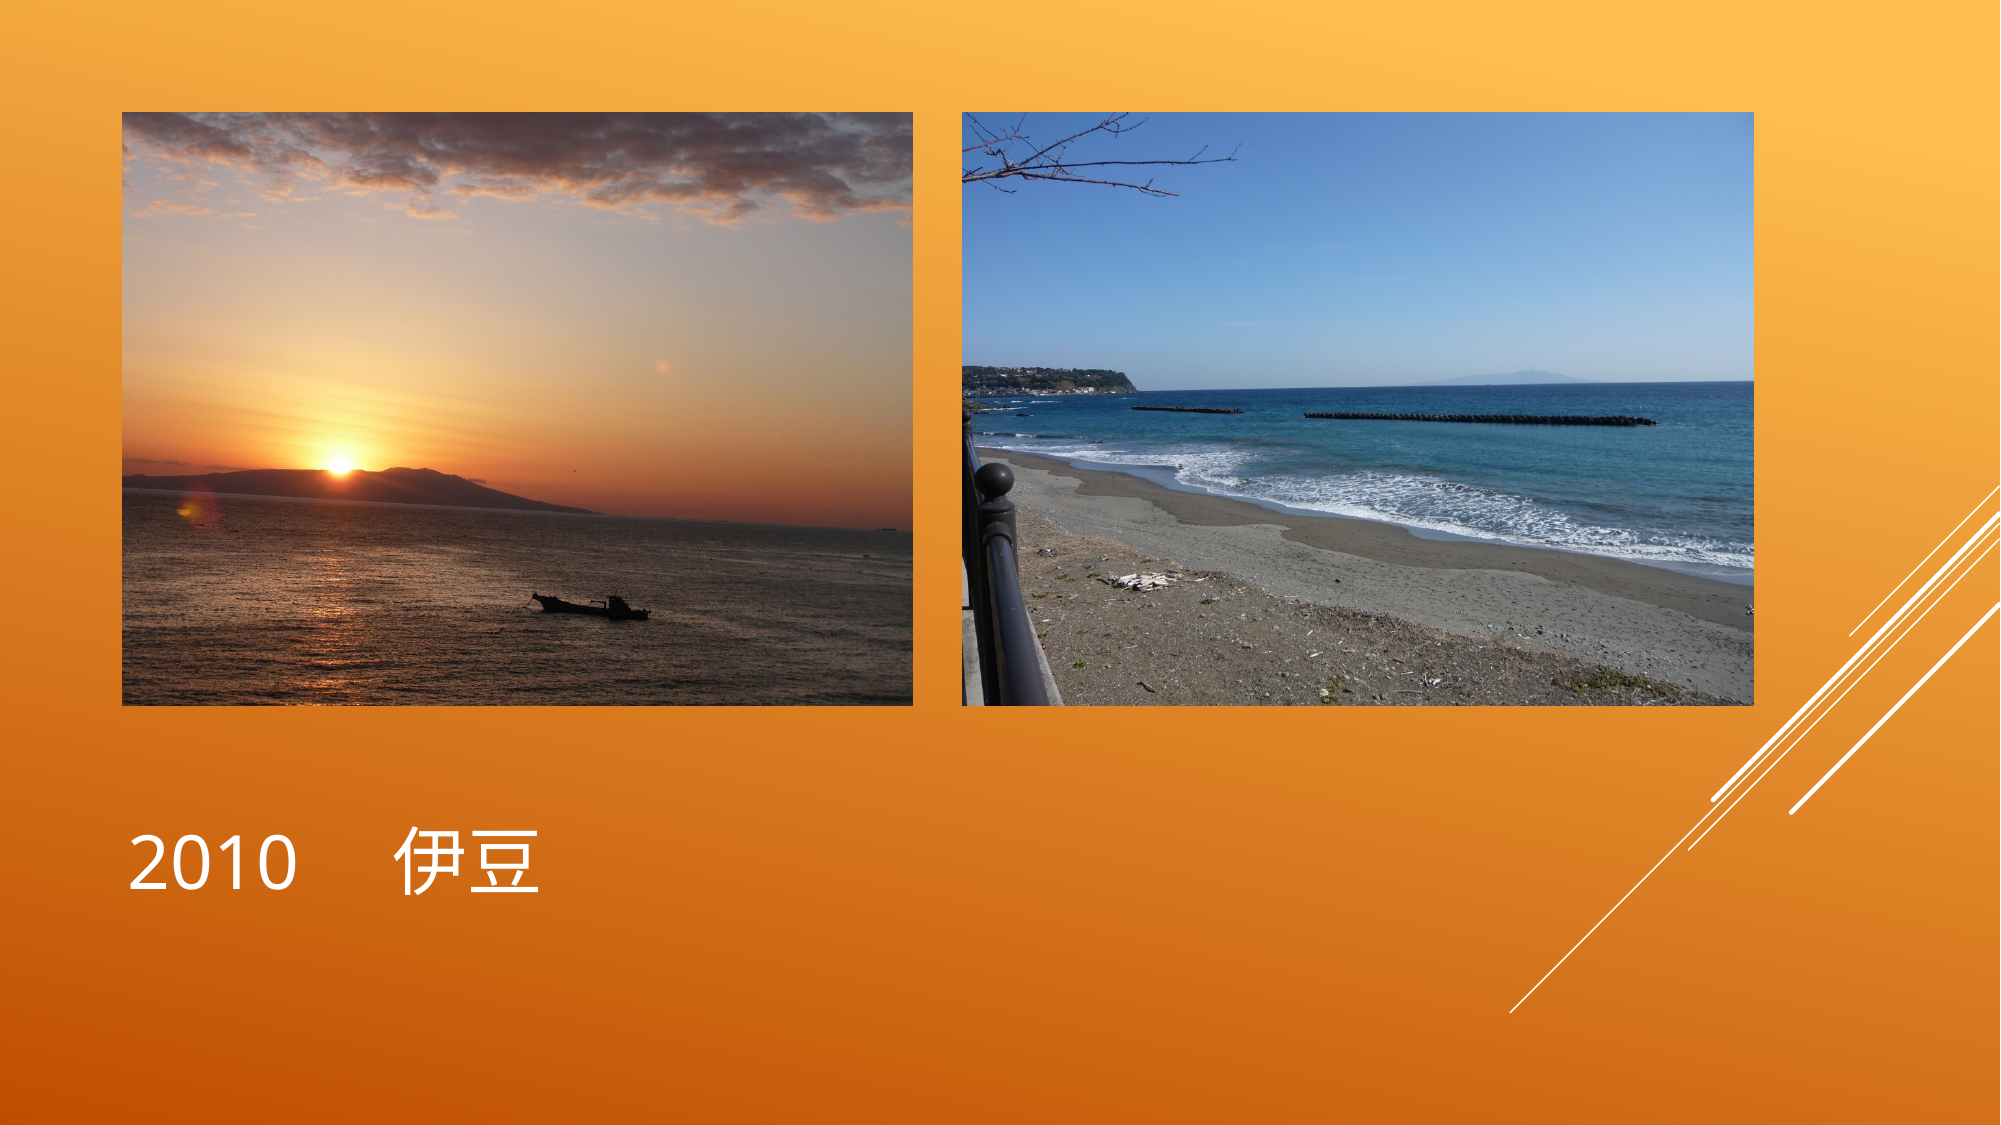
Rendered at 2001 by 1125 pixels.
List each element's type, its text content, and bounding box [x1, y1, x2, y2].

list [962, 112, 1754, 706]
title 2010 伊豆 [112, 736, 1513, 984]
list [121, 112, 913, 706]
